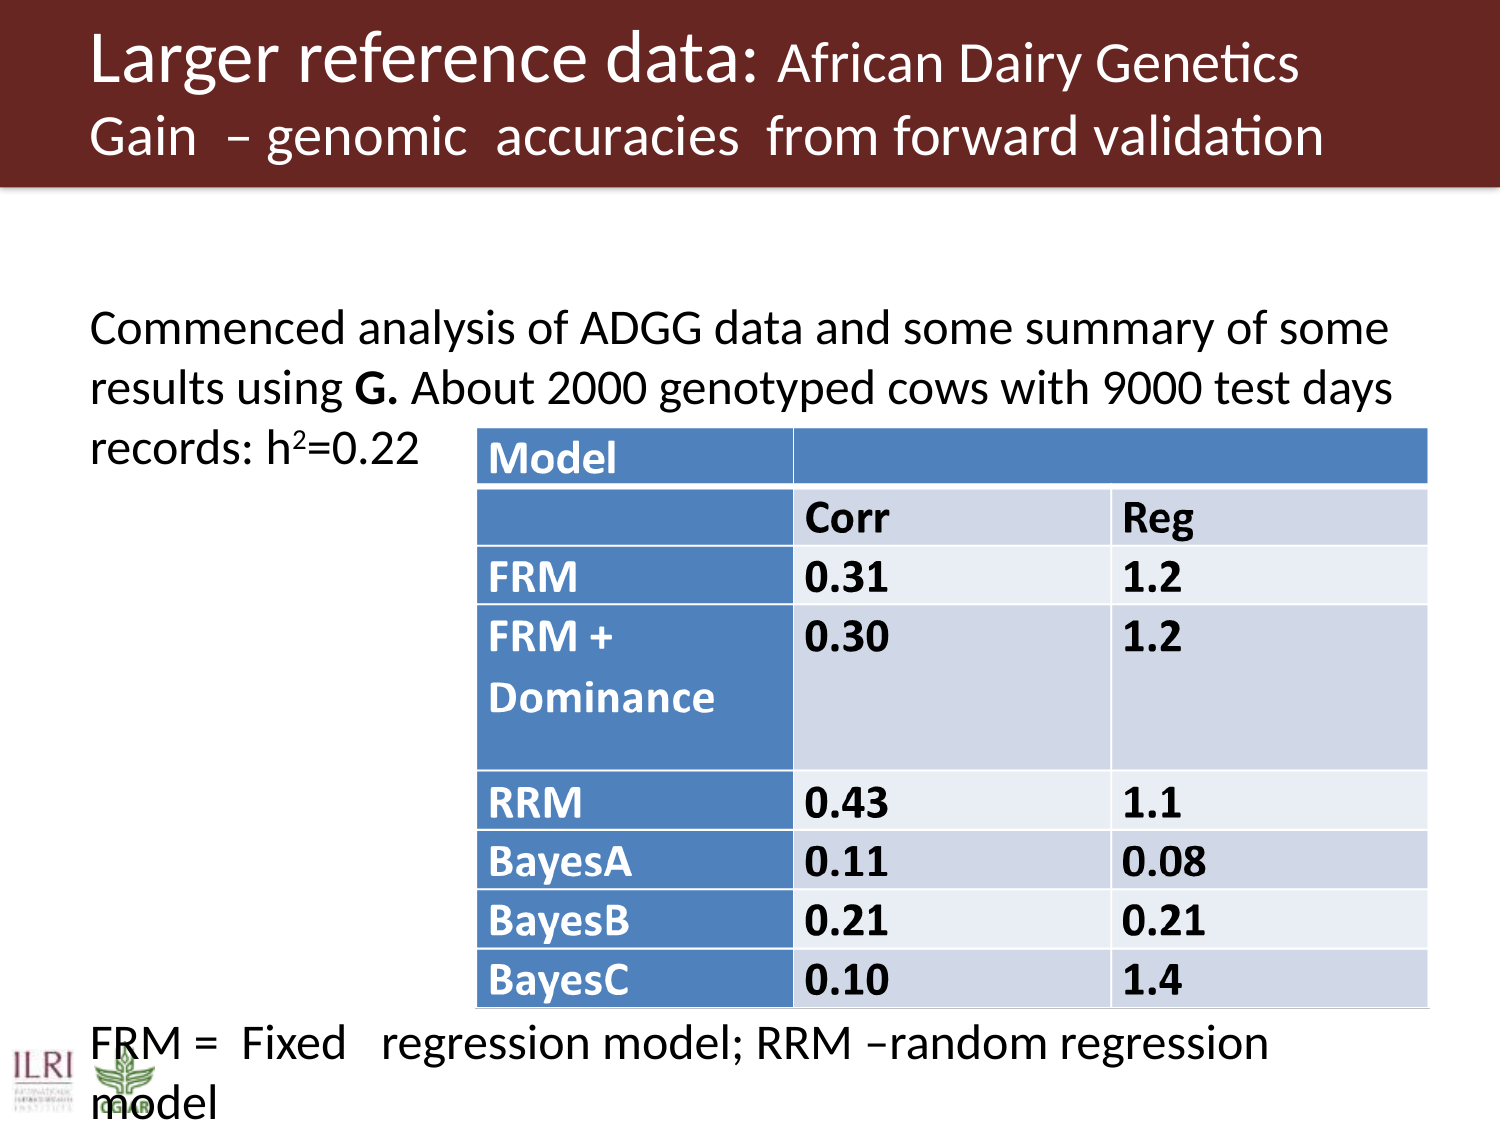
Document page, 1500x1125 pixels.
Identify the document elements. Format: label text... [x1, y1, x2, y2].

title Larger reference data: African Dairy Genetics Gain – genomic accuracies from forward validation [75, 0, 1425, 188]
picture [94, 1041, 155, 1113]
list Commenced analysis of ADGG data and some summary of some results using G. About 2000 genotyped cows with 9000 test days records: h2=0.22 FRM = Fixed regression model; RRM –random regression model [75, 287, 1425, 1038]
picture [12, 1049, 74, 1113]
picture [474, 413, 1432, 1036]
